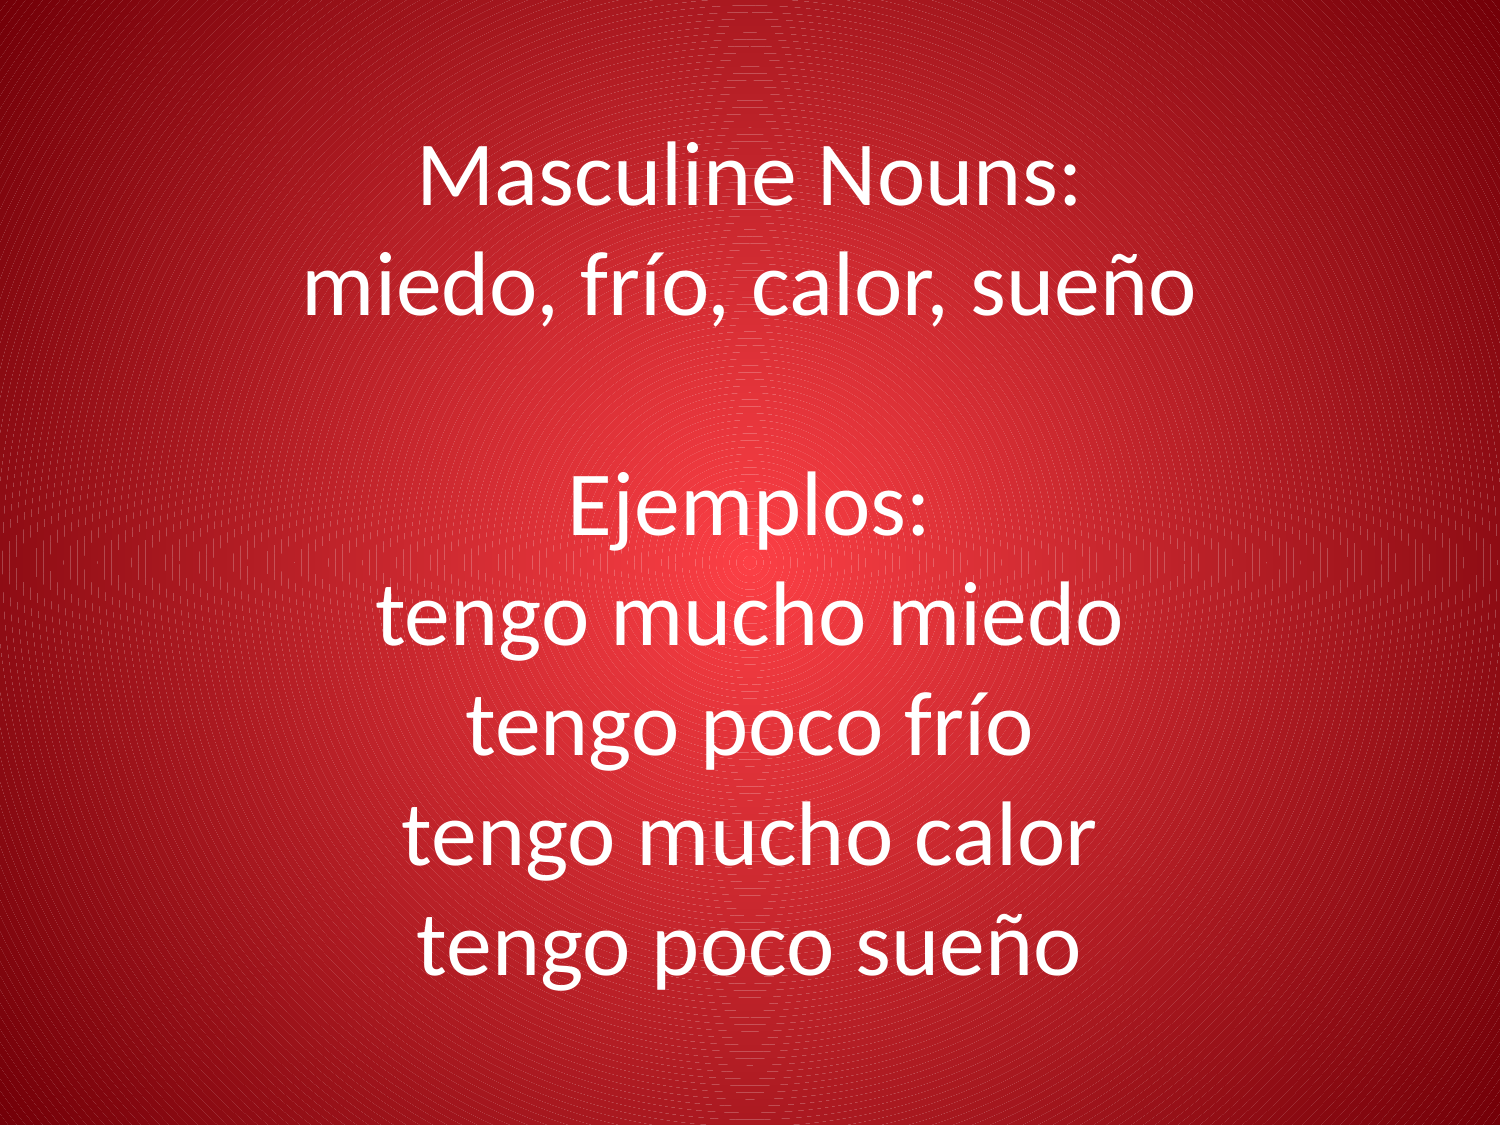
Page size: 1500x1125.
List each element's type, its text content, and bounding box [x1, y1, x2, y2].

title Masculine Nouns: miedo, frío, calor, sueño Ejemplos: tengo mucho miedo tengo poco frío tengo mucho calor tengo poco sueño [75, 45, 1425, 1063]
